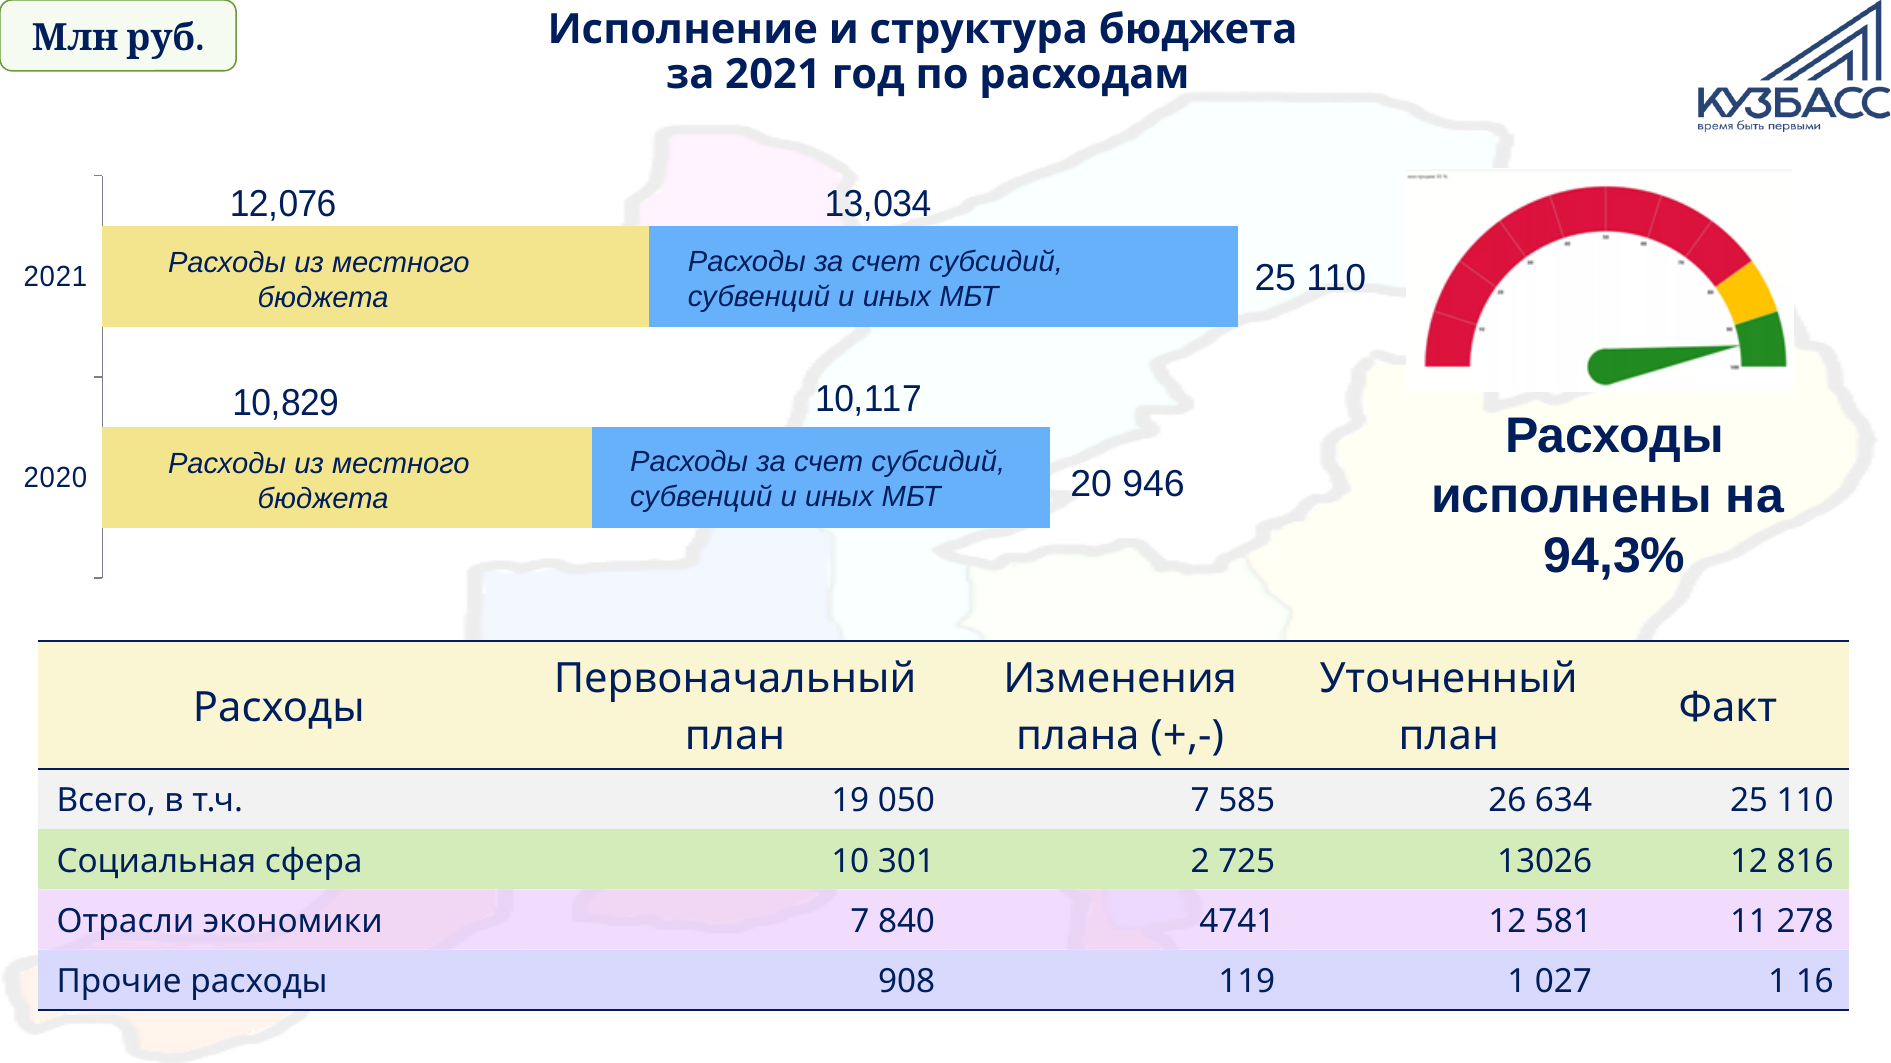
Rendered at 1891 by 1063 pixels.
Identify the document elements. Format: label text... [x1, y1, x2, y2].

chart [23, 156, 1460, 580]
text_box Млн руб. [0, 0, 240, 74]
text_box Исполнение и структура бюджета за 2021 год по расходам [0, 0, 1698, 90]
picture [0, 0, 1891, 1063]
